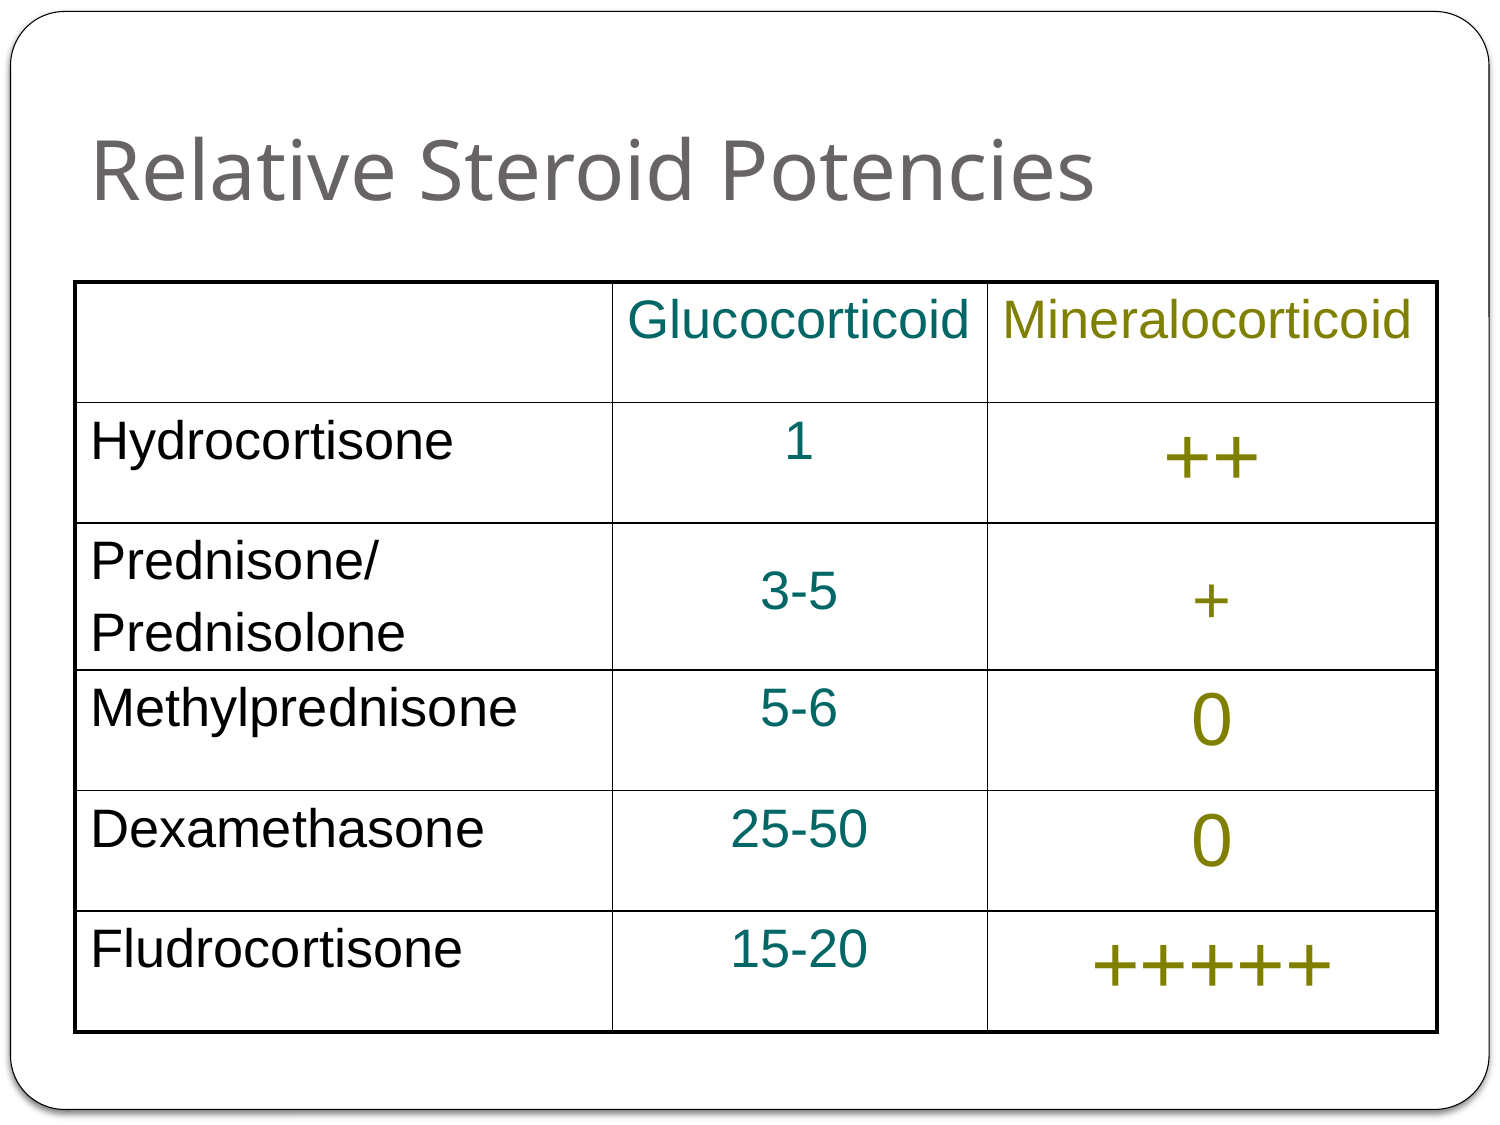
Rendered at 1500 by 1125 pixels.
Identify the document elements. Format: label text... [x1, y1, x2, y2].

table_cell ++ [988, 403, 1435, 522]
table_cell 0 [988, 671, 1435, 790]
table_header Glucocorticoid [613, 284, 987, 402]
table_cell 3-5 [613, 524, 987, 669]
table_cell + [988, 524, 1435, 669]
title Relative Steroid Potencies [75, 20, 1313, 233]
table_cell Prednisone/ Prednisolone [77, 524, 612, 669]
table_cell 5-6 [613, 671, 987, 790]
table_cell 15-20 [613, 912, 987, 1030]
table_cell Dexamethasone [77, 791, 612, 910]
table_header [77, 284, 612, 402]
table_cell Hydrocortisone [77, 403, 612, 522]
table_header Mineralocorticoid [988, 284, 1435, 402]
table_cell +++++ [988, 912, 1435, 1030]
table_cell 1 [613, 403, 987, 522]
table_cell 25-50 [613, 791, 987, 910]
table_cell Methylprednisone [77, 671, 612, 790]
table_cell 0 [988, 791, 1435, 910]
table_cell Fludrocortisone [77, 912, 612, 1030]
